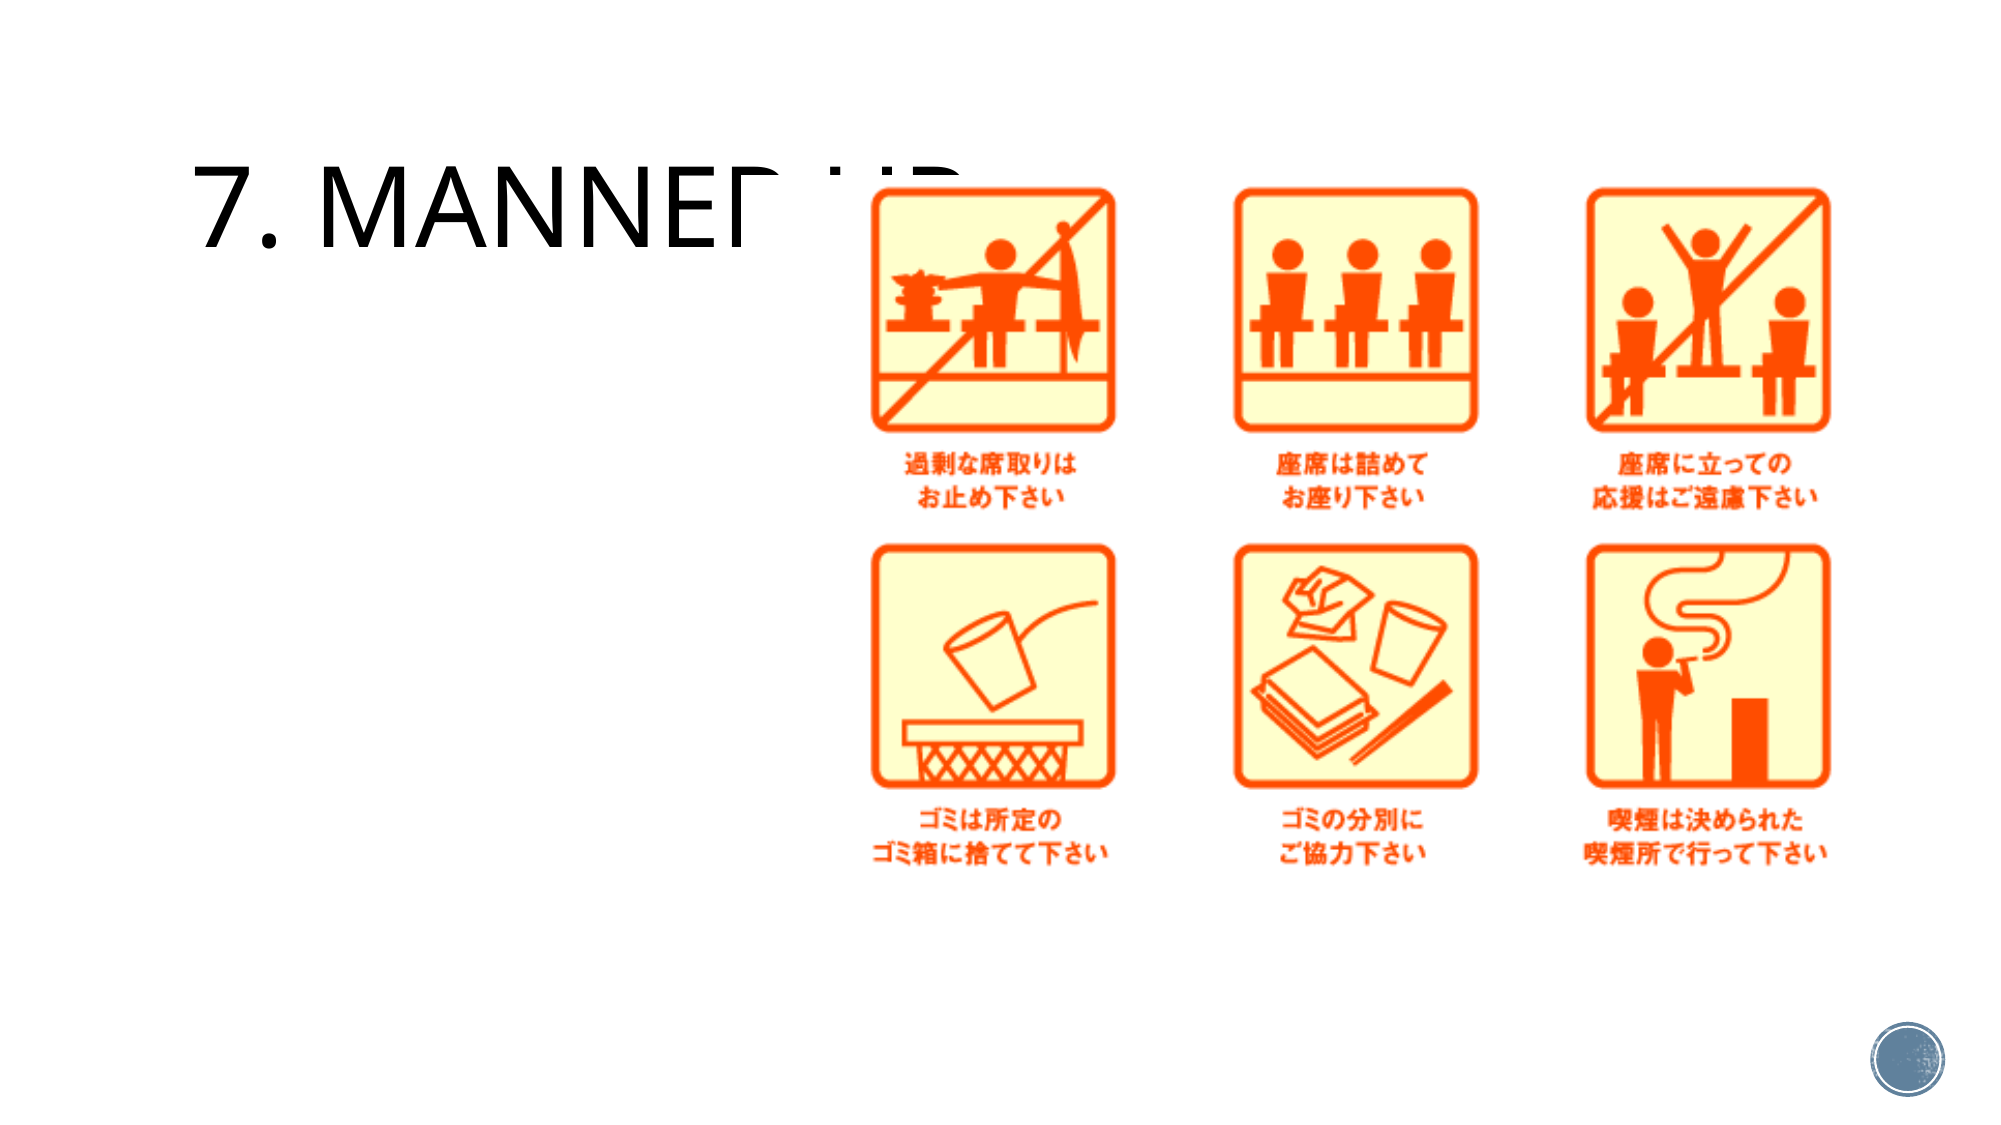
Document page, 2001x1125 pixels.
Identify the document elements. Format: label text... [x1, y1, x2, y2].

title 7. Manner Up [175, 79, 1826, 344]
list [745, 178, 1959, 876]
